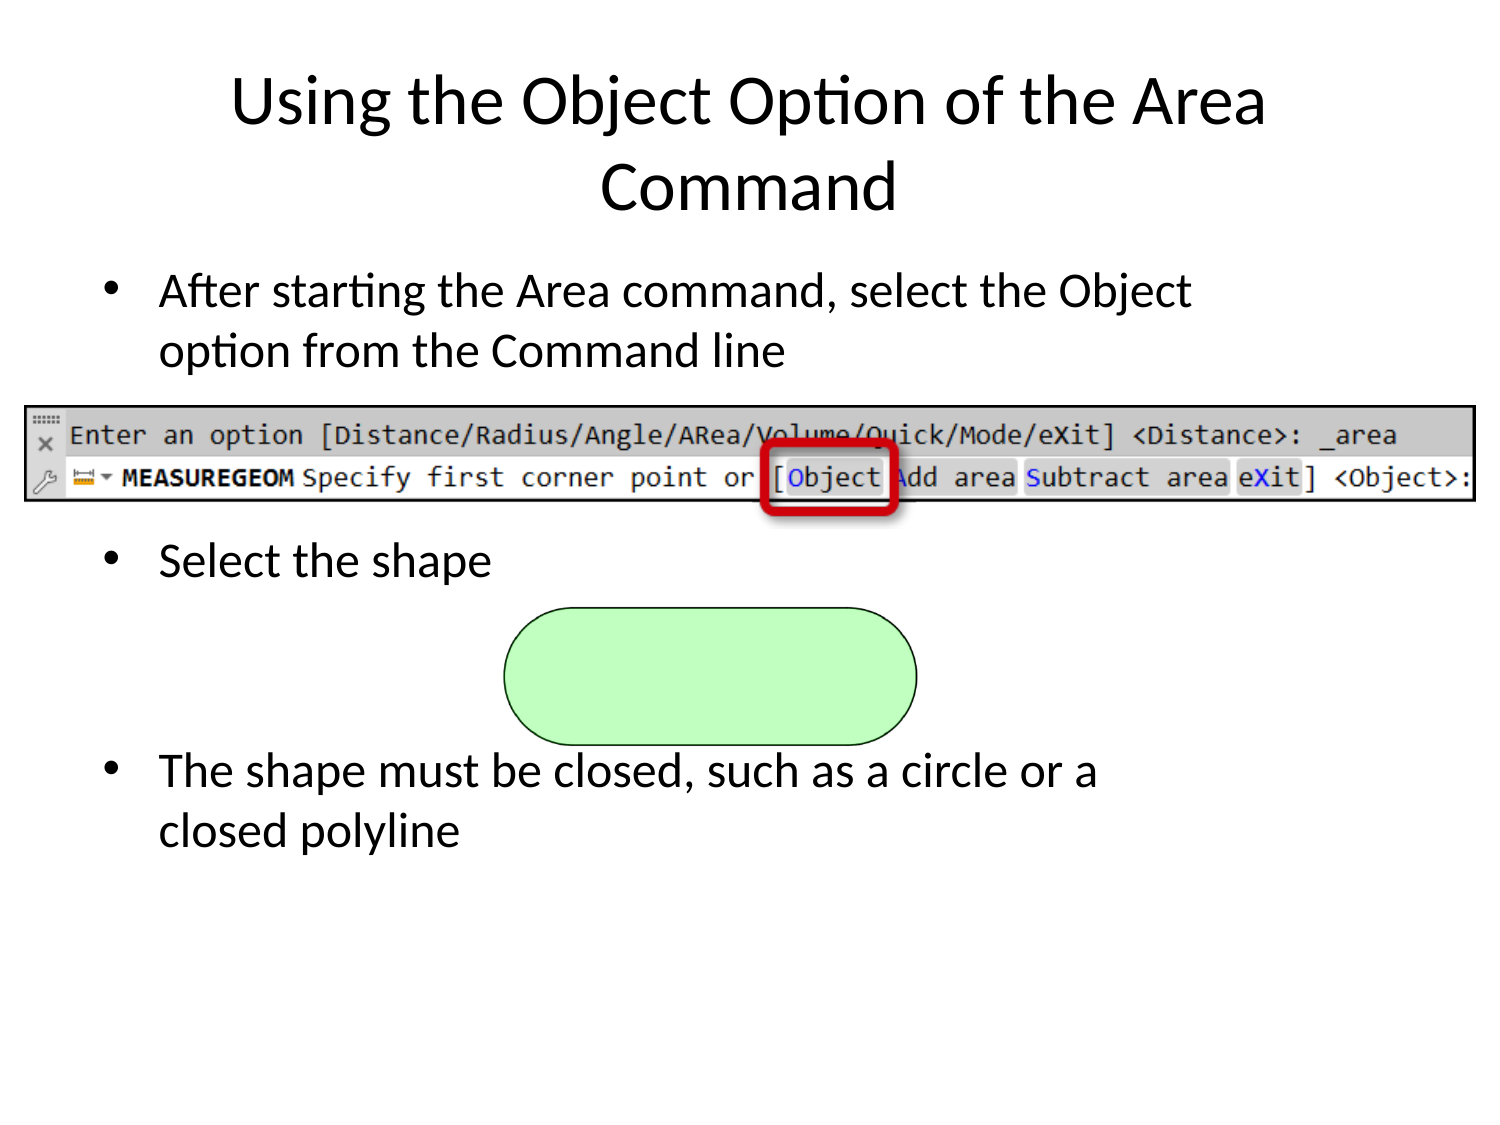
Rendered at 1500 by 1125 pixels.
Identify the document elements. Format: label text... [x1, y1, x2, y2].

picture [24, 405, 1476, 529]
list After starting the Area command, select the Object option from the Command line Select the shape The shape must be closed, such as a circle or a closed polyline [87, 249, 1213, 403]
title Using the Object Option of the Area Command [75, 45, 1425, 233]
picture [499, 603, 921, 749]
list After starting the Area command, select the Object option from the Command line Select the shape The shape must be closed, such as a circle or a closed polyline [87, 537, 1213, 950]
